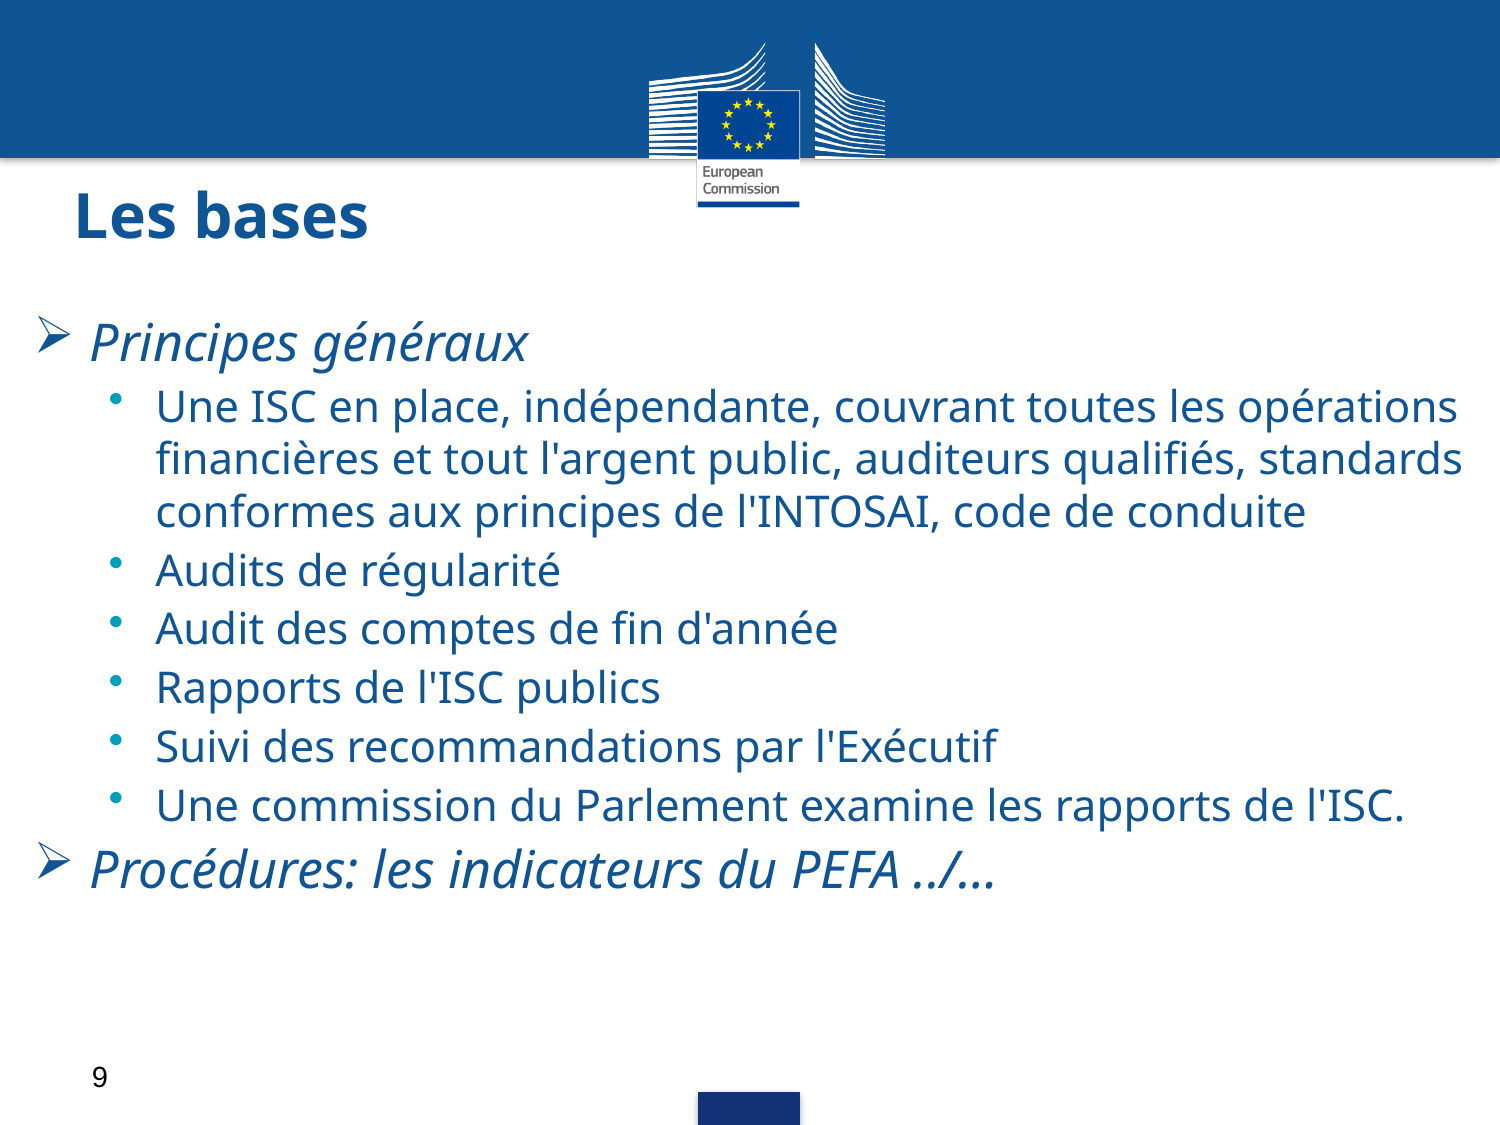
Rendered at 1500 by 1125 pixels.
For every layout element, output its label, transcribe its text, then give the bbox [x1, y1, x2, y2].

list Principes généraux Une ISC en place, indépendante, couvrant toutes les opérations financières et tout l'argent public, auditeurs qualifiés, standards conformes aux principes de l'INTOSAI, code de conduite Audits de régularité Audit des comptes de fin d'année Rapports de l'ISC publics Suivi des recommandations par l'Exécutif Une commission du Parlement examine les rapports de l'ISC. Procédures: les indicateurs du PEFA ../… [18, 243, 1496, 1095]
slide_number 9 [76, 1022, 553, 1102]
picture [649, 42, 885, 160]
title Les bases [0, 160, 1278, 268]
